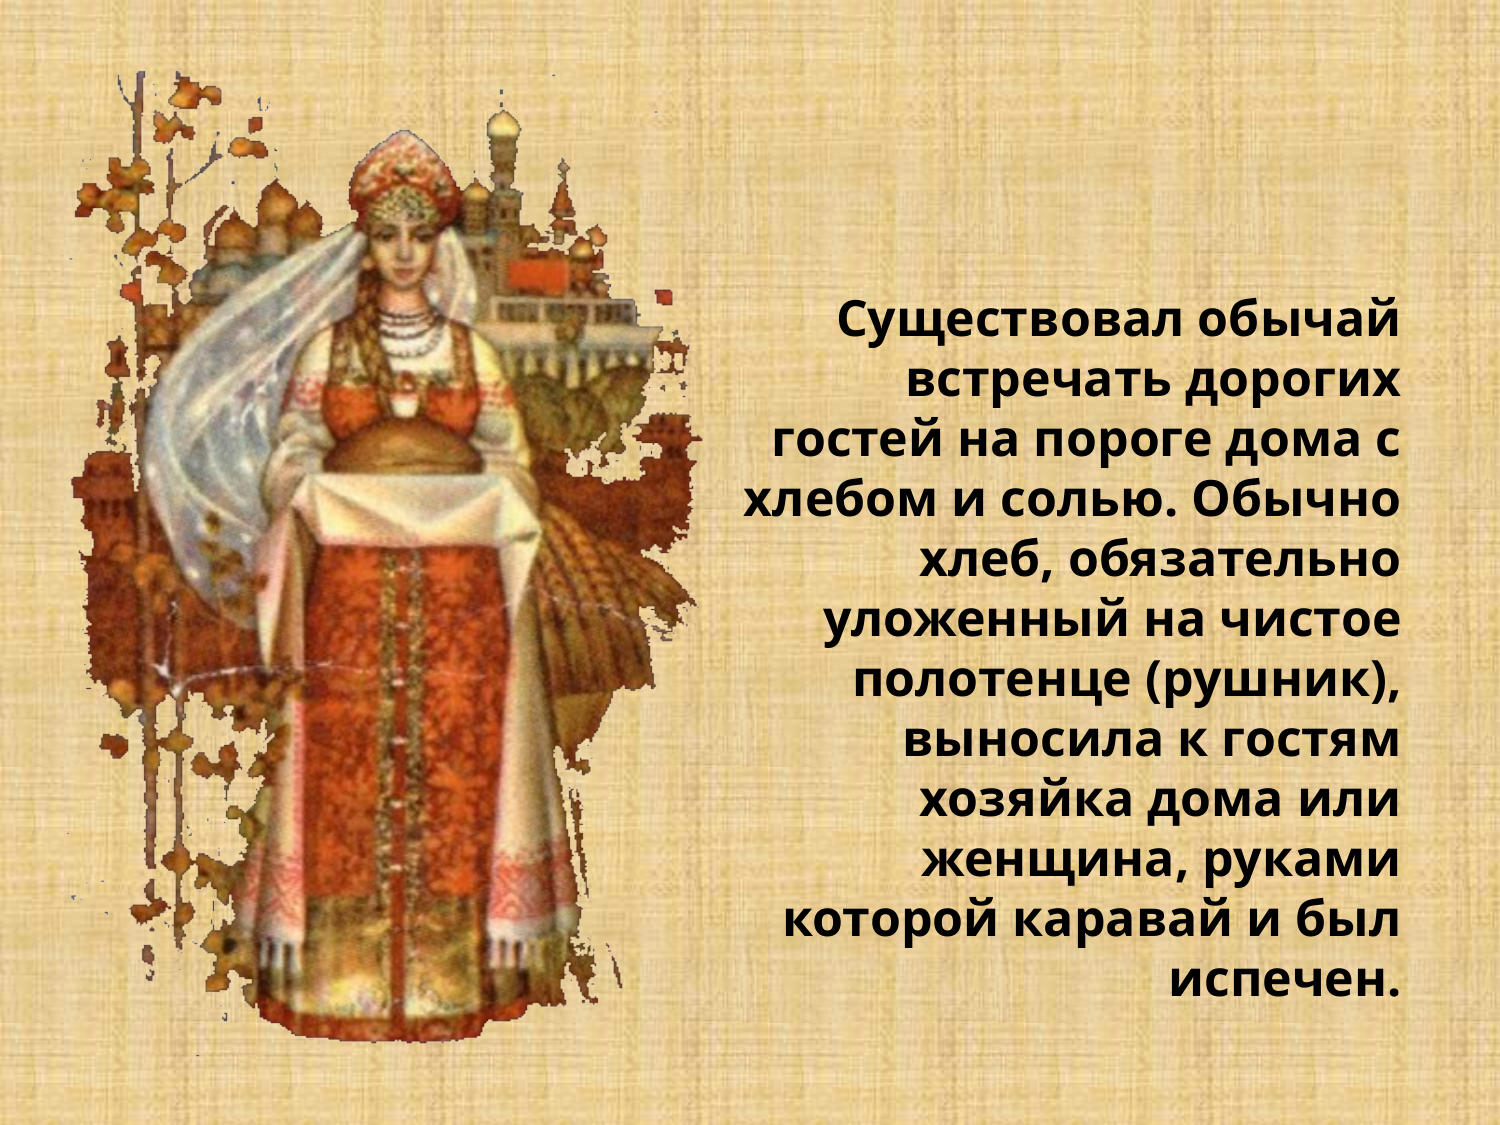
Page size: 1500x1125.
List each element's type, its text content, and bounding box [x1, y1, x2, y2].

picture [0, 0, 1500, 1125]
title Существовал обычай встречать дорогих гостей на пороге дома с хлебом и солью. Обычно хлеб, обязательно уложенный на чистое полотенце (рушник), выносила к гостям хозяйка дома или женщина, руками которой каравай и был испечен. [727, 137, 1417, 1014]
